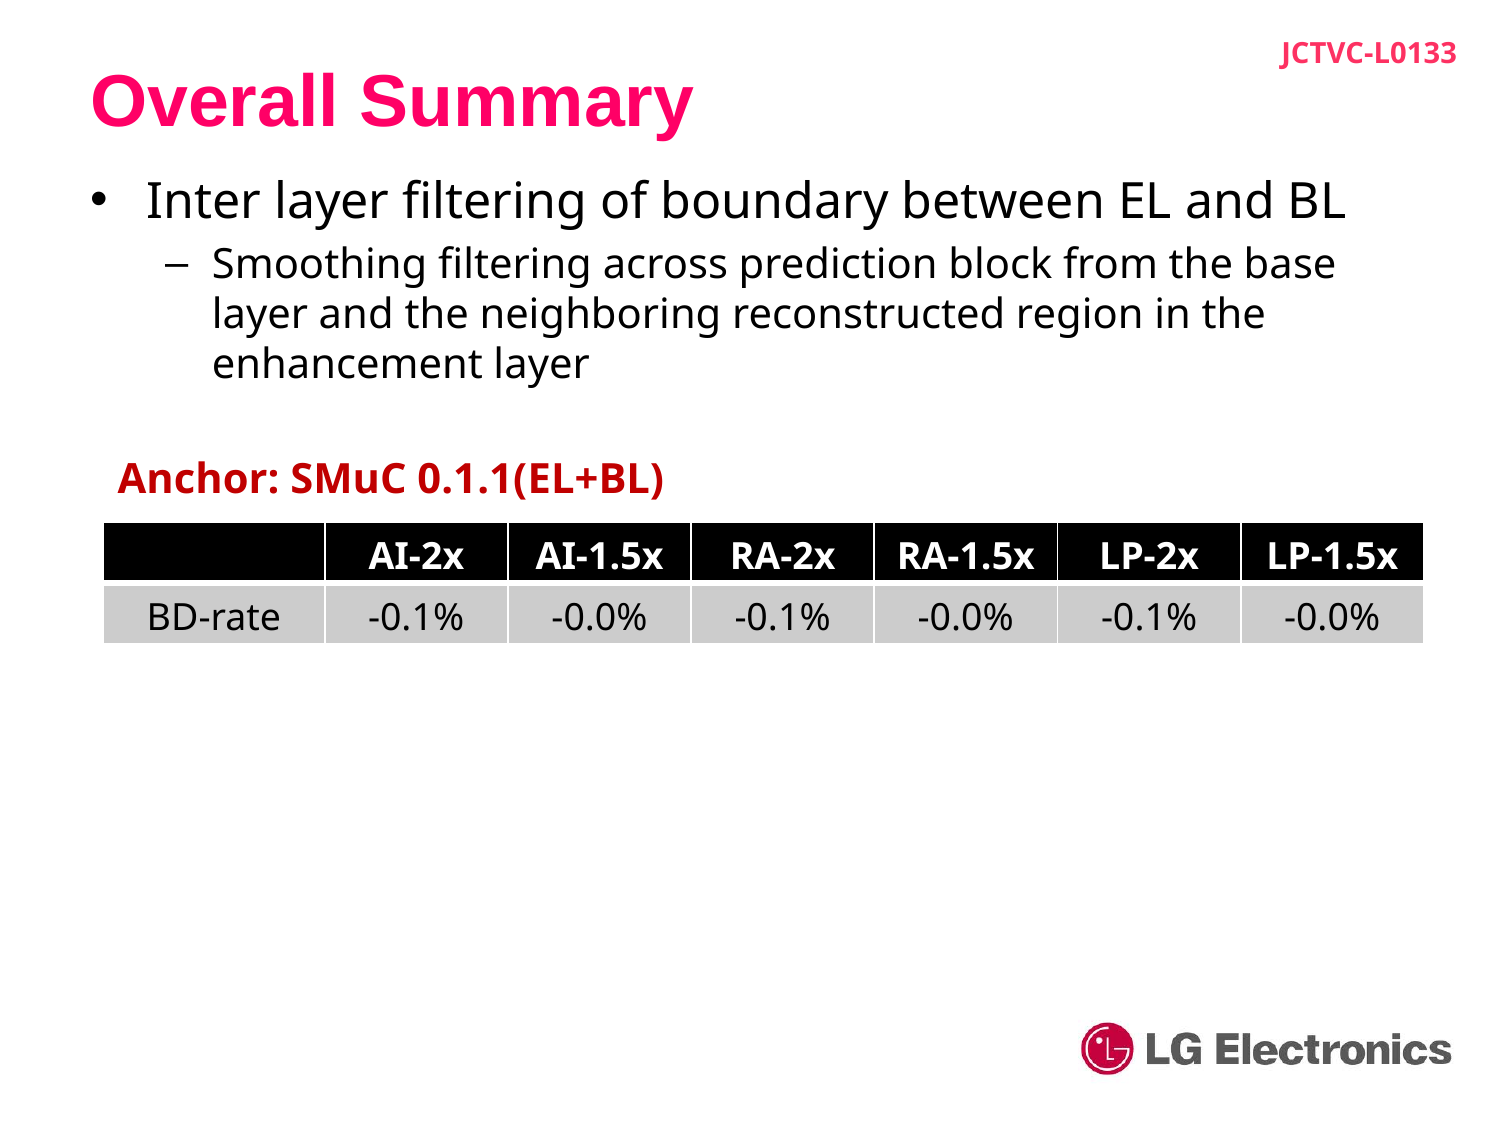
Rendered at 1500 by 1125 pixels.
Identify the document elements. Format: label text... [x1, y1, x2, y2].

title Overall Summary [75, 45, 1425, 120]
picture [1078, 1007, 1454, 1091]
title Overall Summary [75, 121, 1425, 149]
table_header AI-2x [326, 523, 507, 580]
table_cell -0.1% [692, 586, 873, 643]
table_cell -0.0% [509, 586, 690, 643]
table_cell -0.1% [326, 586, 507, 643]
table_cell -0.1% [1058, 586, 1240, 643]
table_cell -0.0% [1242, 586, 1423, 643]
text_box Anchor: SMuC 0.1.1(EL+BL) [102, 444, 762, 510]
list Inter layer filtering of boundary between EL and BL Smoothing filtering across prediction block from the base layer and the neighboring reconstructed region in the enhancement layer [75, 160, 1424, 1047]
table_cell BD-rate [104, 586, 324, 643]
table_header LP-2x [1058, 523, 1240, 580]
table_header [104, 523, 324, 580]
table_header AI-1.5x [509, 523, 690, 580]
table_header LP-1.5x [1242, 523, 1423, 580]
table_header RA-1.5x [875, 523, 1057, 580]
text_box JCTVC-L0133 [1241, 27, 1472, 77]
table_header RA-2x [692, 523, 873, 580]
table_cell -0.0% [875, 586, 1057, 643]
